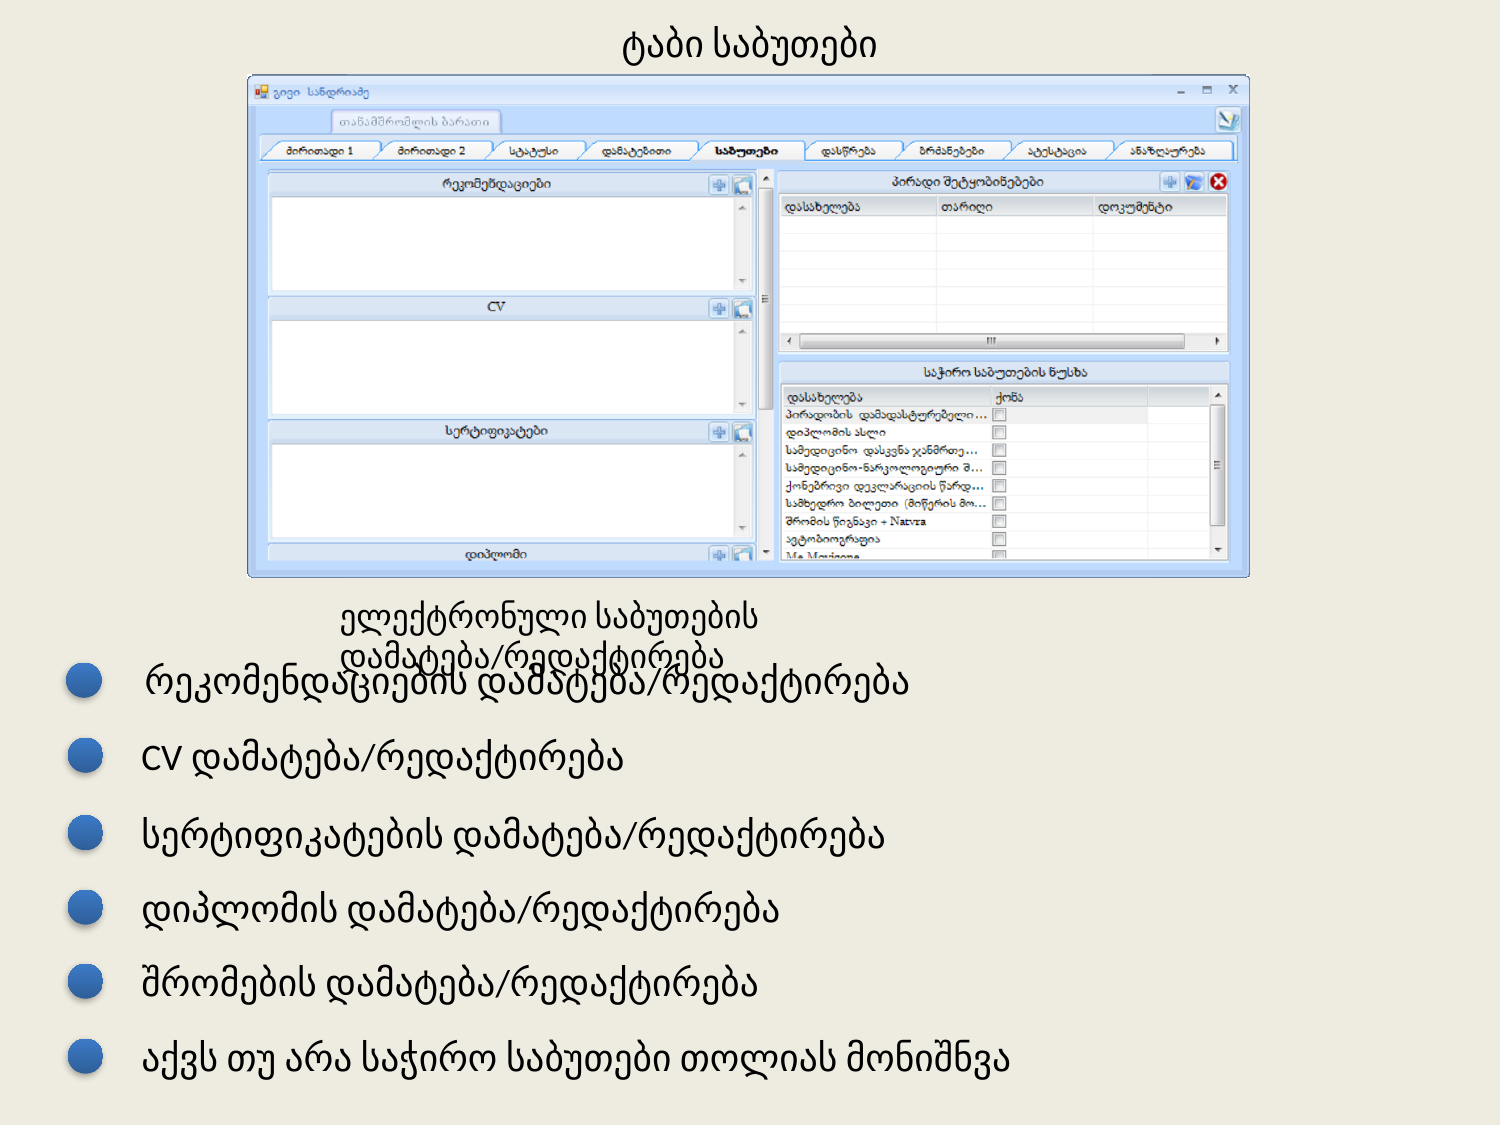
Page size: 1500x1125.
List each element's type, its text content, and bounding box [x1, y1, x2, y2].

picture [246, 74, 1251, 578]
text_box რეკომენდაციების დამატება/რედაქტირება [129, 649, 1466, 710]
text_box [67, 737, 104, 773]
text_box [67, 1038, 104, 1074]
text_box [67, 815, 104, 851]
text_box სერტიფიკატების დამატება/რედაქტირება [126, 803, 1463, 864]
text_box ტაბი საბუთები [81, 12, 1418, 73]
text_box [67, 889, 104, 925]
text_box CV დამატება/რედაქტირება [126, 725, 1463, 786]
text_box [67, 963, 104, 999]
text_box დიპლომის დამატება/რედაქტირება [126, 877, 1463, 938]
text_box აქვს თუ არა საჭირო საბუთები თოლიას მონიშნვა [126, 1026, 1463, 1087]
text_box შრომების დამატება/რედაქტირება [126, 951, 1463, 1012]
text_box ელექტრონული საბუთების დამატება/რედაქტირება [324, 587, 1163, 649]
text_box [66, 662, 102, 698]
